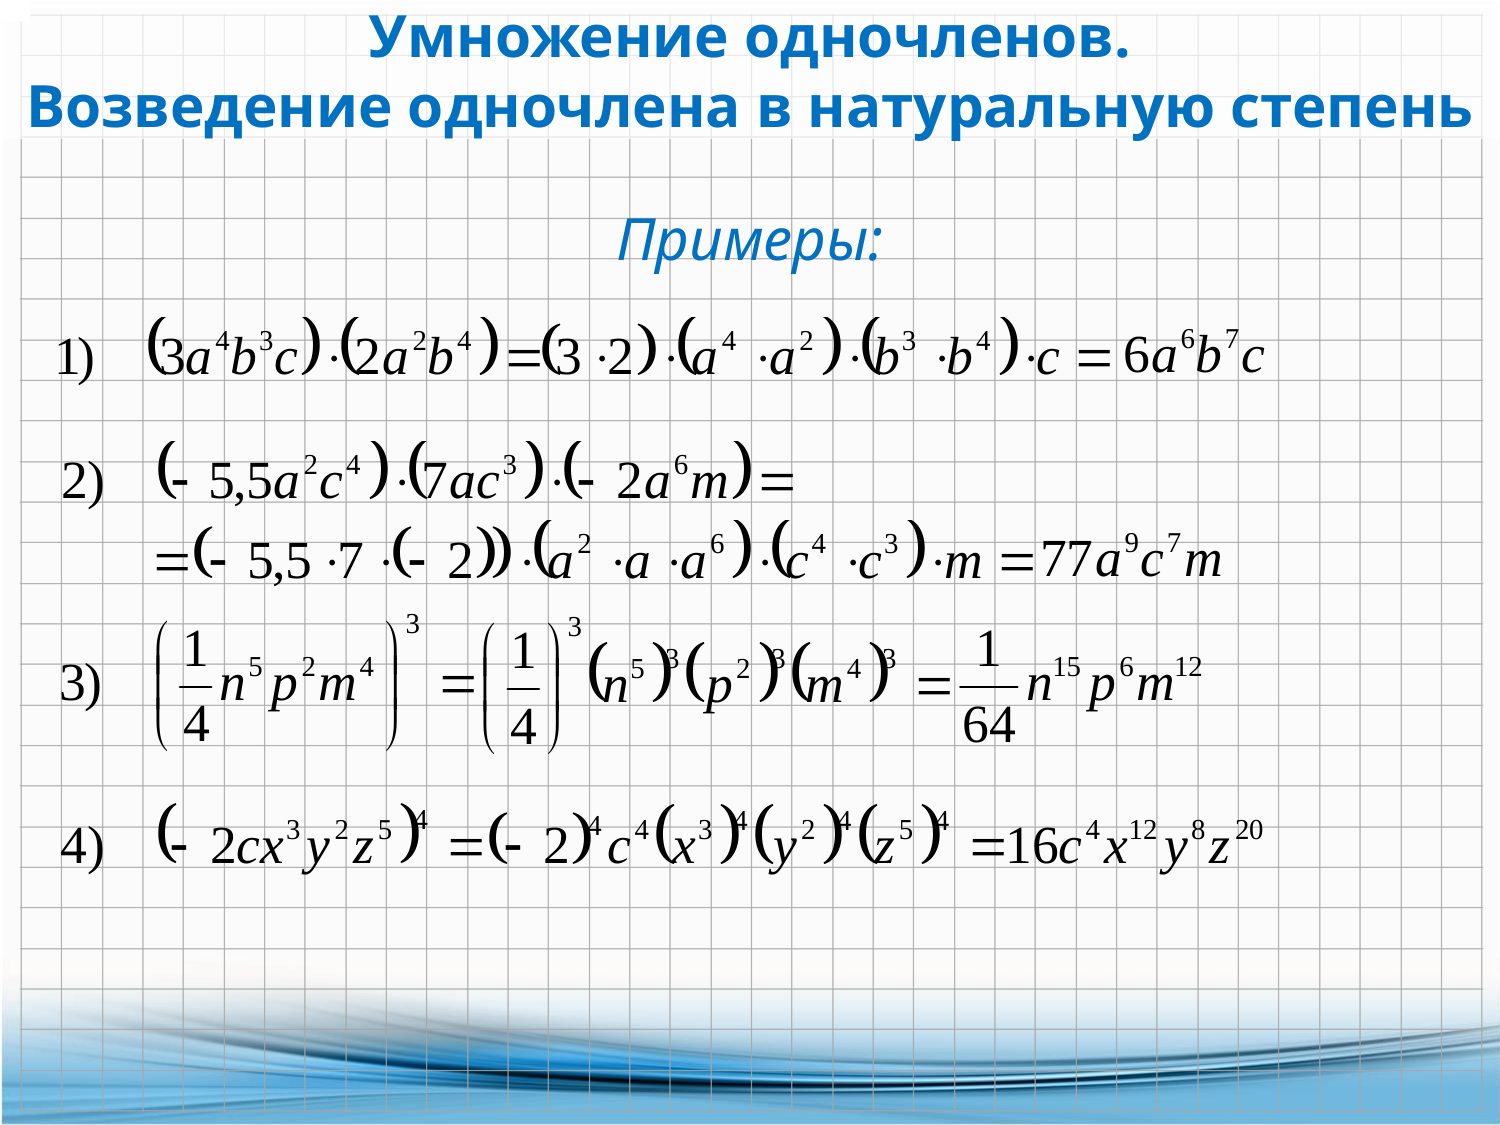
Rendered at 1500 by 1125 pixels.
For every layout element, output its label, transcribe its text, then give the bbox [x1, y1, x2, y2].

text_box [53, 440, 796, 524]
picture [0, 140, 1500, 194]
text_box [53, 317, 531, 400]
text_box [53, 600, 468, 763]
picture [0, 280, 1500, 1125]
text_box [951, 613, 1212, 755]
text_box Умножение одночленов. Возведение одночлена в натуральную степень [0, 0, 1500, 140]
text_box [1003, 805, 1272, 885]
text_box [53, 797, 479, 889]
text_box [533, 316, 1111, 396]
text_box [480, 797, 1005, 885]
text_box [143, 520, 1035, 599]
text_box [473, 603, 953, 765]
text_box Примеры: [0, 194, 1500, 280]
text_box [1116, 314, 1274, 386]
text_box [1033, 518, 1232, 589]
